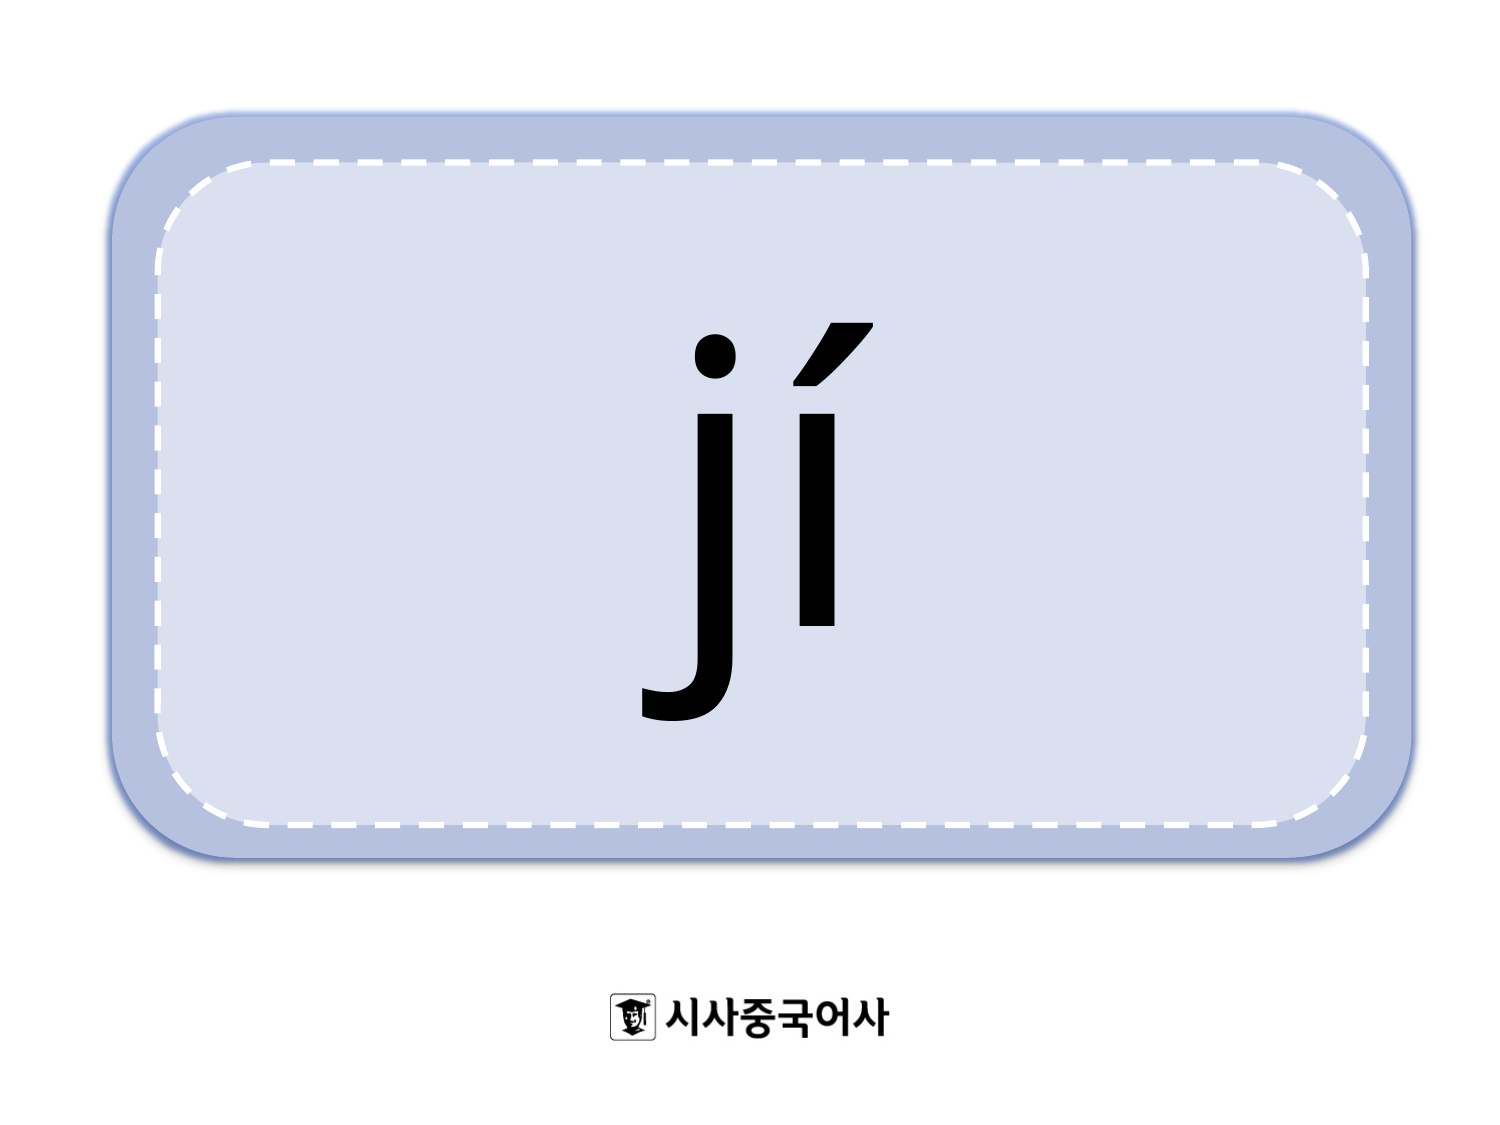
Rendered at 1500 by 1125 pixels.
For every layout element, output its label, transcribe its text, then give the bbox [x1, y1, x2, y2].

picture [602, 987, 898, 1047]
text_box jí [162, 137, 1371, 800]
